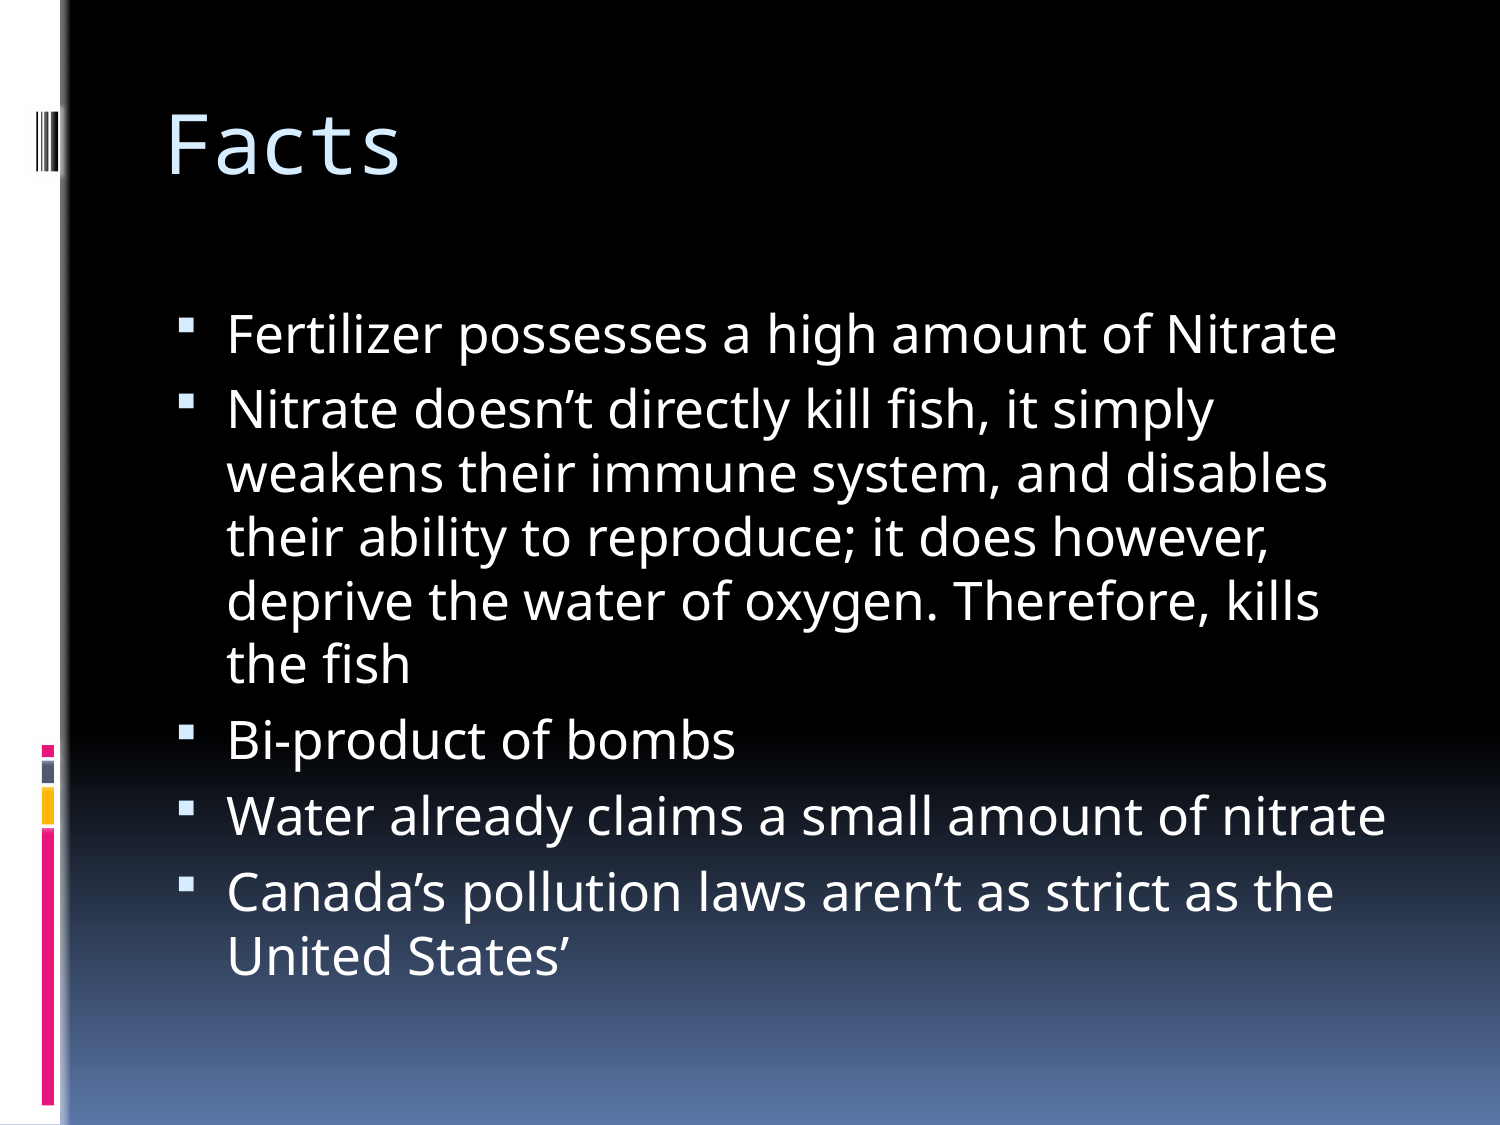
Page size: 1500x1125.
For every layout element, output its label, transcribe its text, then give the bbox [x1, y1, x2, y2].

title Facts [150, 83, 1425, 234]
list Fertilizer possesses a high amount of Nitrate Nitrate doesn’t directly kill fish, it simply weakens their immune system, and disables their ability to reproduce; it does however, deprive the water of oxygen. Therefore, kills the fish Bi-product of bombs Water already claims a small amount of nitrate Canada’s pollution laws aren’t as strict as the United States’ [150, 292, 1425, 1043]
